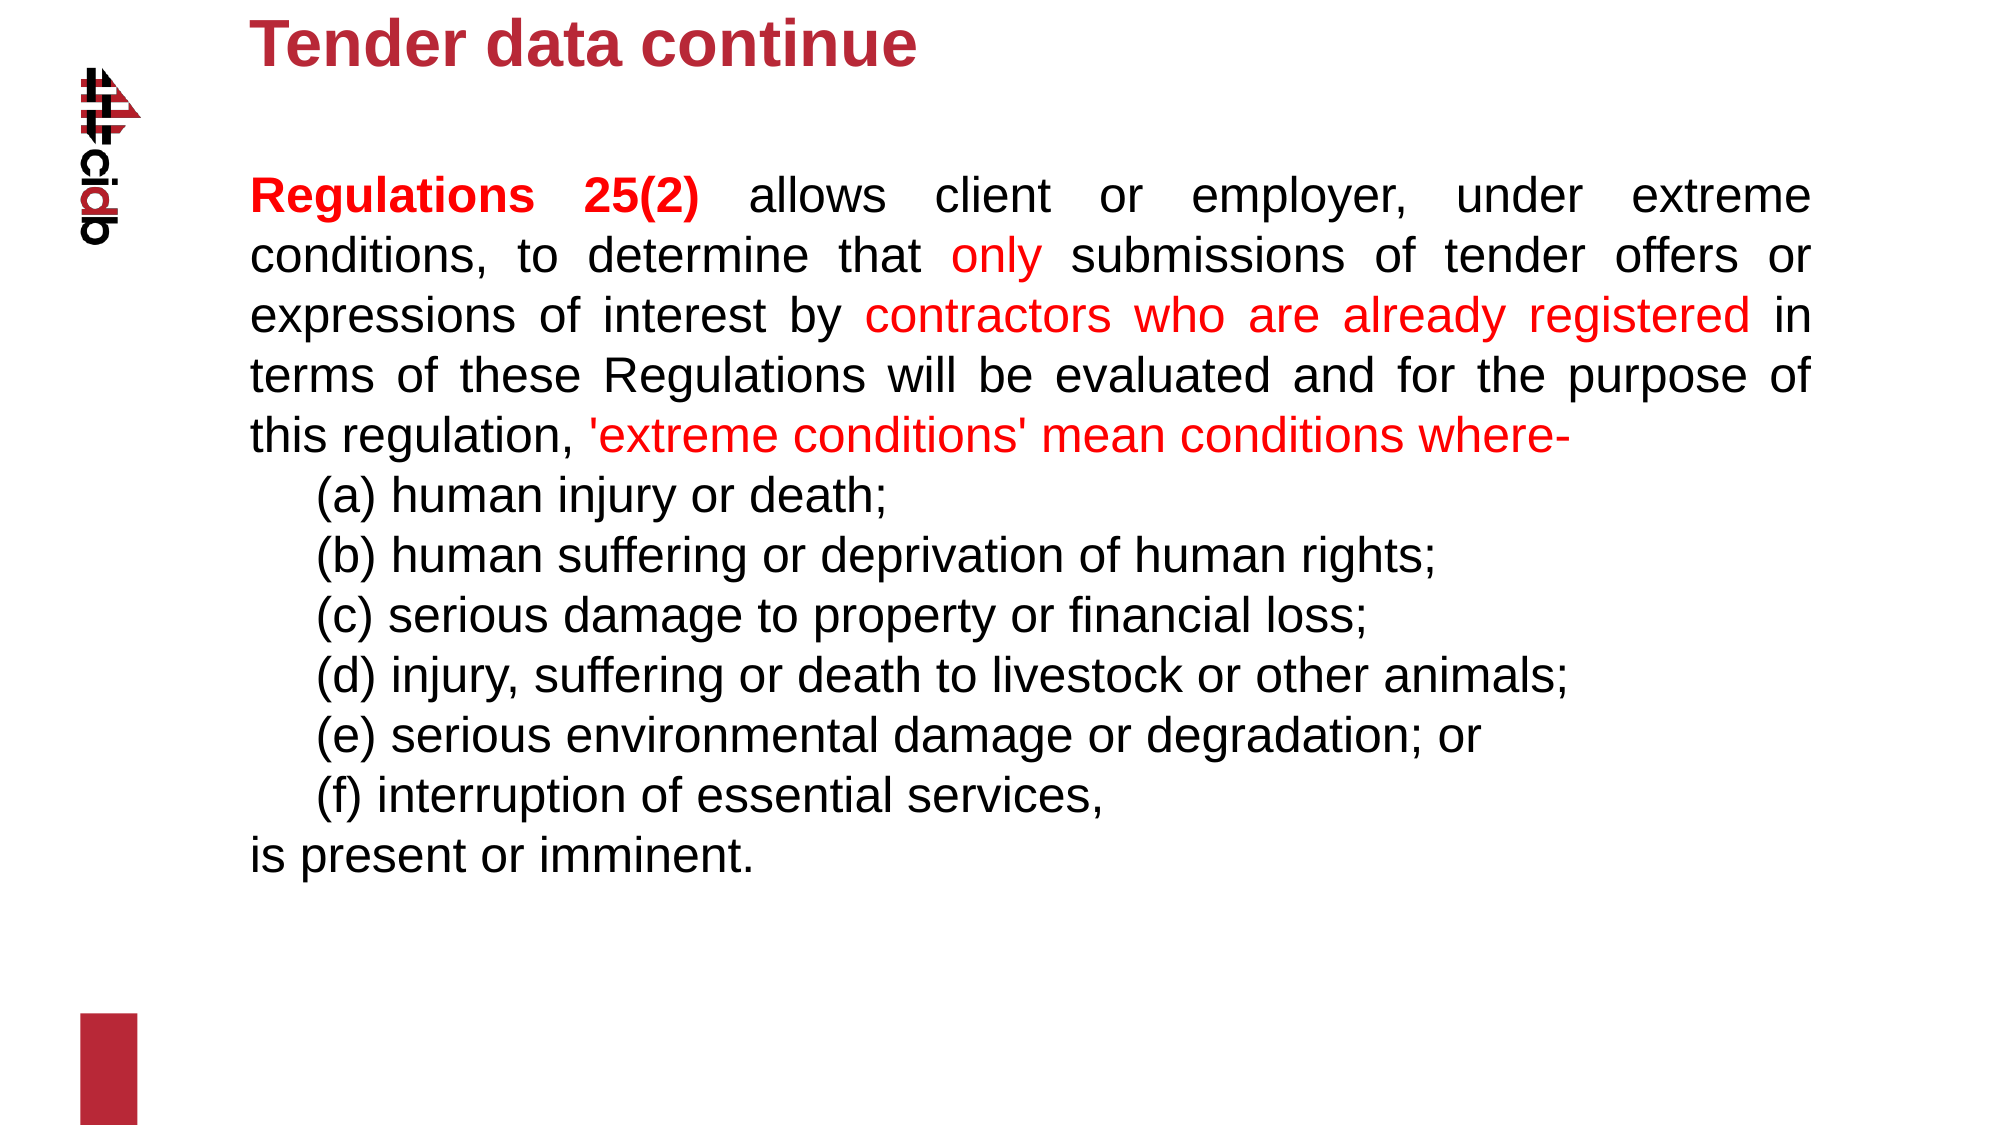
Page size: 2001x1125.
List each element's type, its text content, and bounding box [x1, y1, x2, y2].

list Regulations 25(2) allows client or employer, under extreme conditions, to determine that only submissions of tender offers or expressions of interest by contractors who are already registered in terms of these Regulations will be evaluated and for the purpose of this regulation, 'extreme conditions' mean conditions where- (a) human injury or death; (b) human suffering or deprivation of human rights; (c) serious damage to property or financial loss; (d) injury, suffering or death to livestock or other animals; (e) serious environmental damage or degradation; or (f) interruption of essential services, is present or imminent. [249, 162, 1813, 961]
picture [70, 60, 148, 253]
title Tender data continue [249, 0, 1736, 81]
